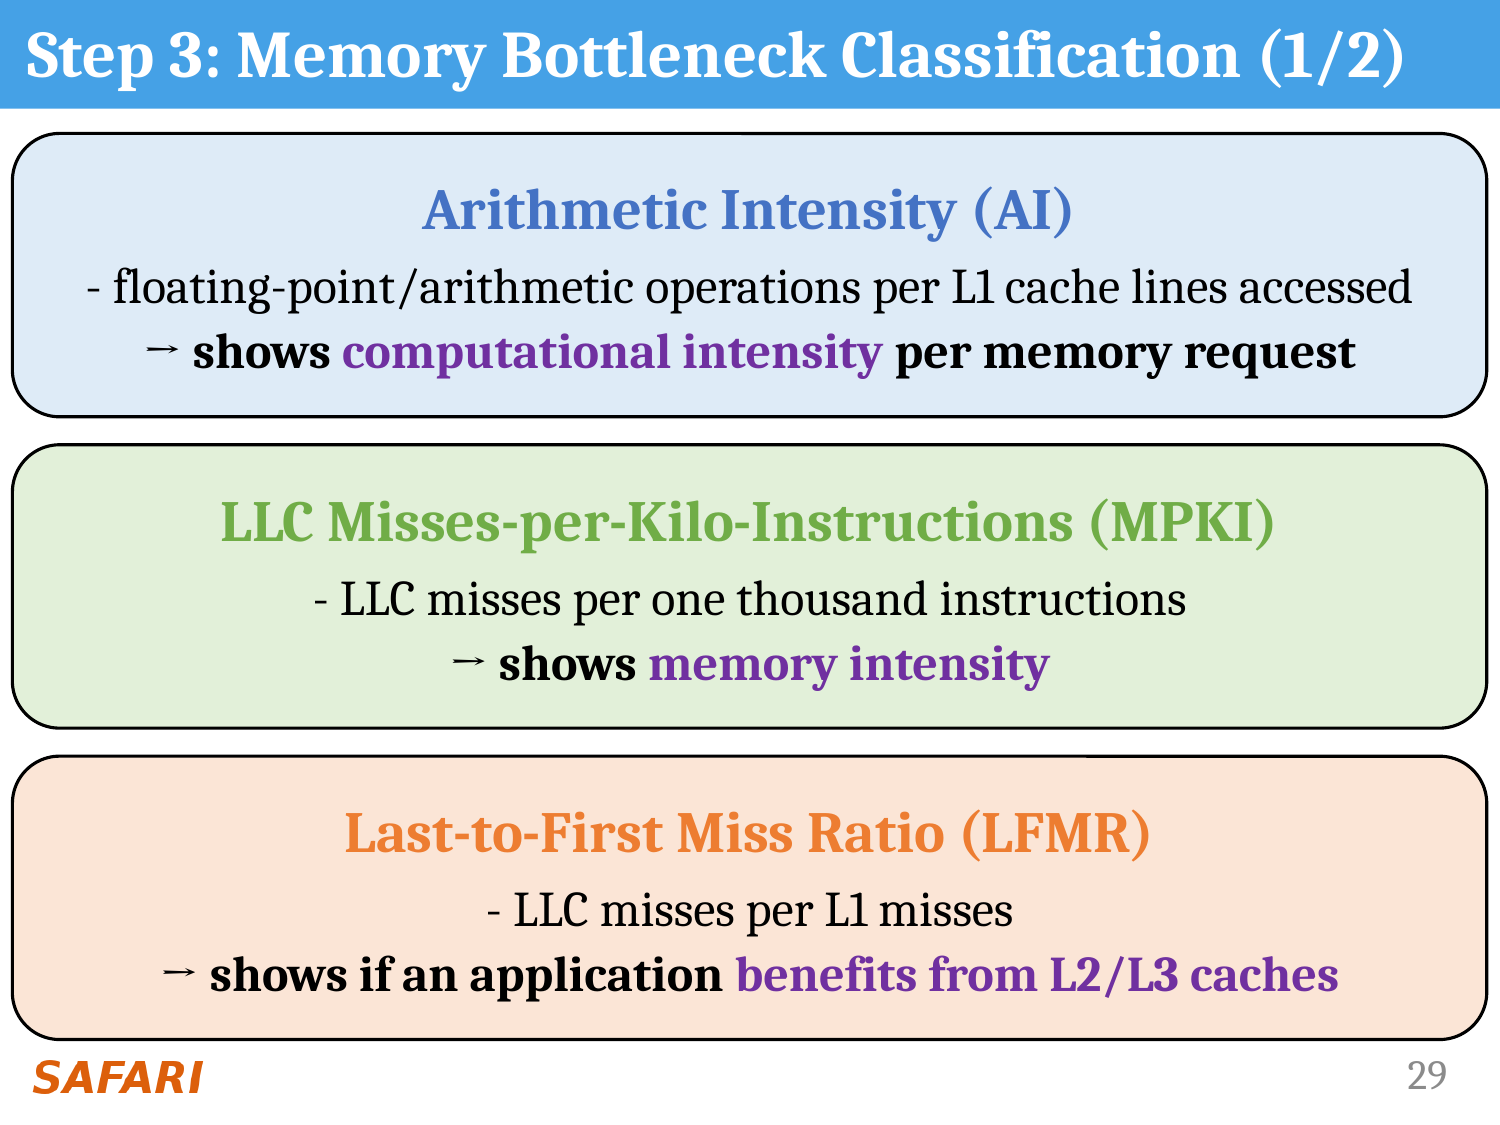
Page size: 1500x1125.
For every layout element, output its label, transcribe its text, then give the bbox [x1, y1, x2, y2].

picture [31, 1051, 209, 1104]
title Step 3: Memory Bottleneck Classification (1/2) [12, 12, 1487, 134]
text_box Last-to-First Miss Ratio (LFMR) - LLC misses per L1 misses → shows if an application benefits from L2/L3 caches [11, 755, 1488, 1041]
text_box LLC Misses-per-Kilo-Instructions (MPKI) - LLC misses per one thousand instructions → shows memory intensity [11, 443, 1488, 730]
text_box 29 [1299, 1042, 1463, 1103]
text_box Arithmetic Intensity (AI) - floating-point/arithmetic operations per L1 cache lines accessed → shows computational intensity per memory request [11, 132, 1488, 418]
